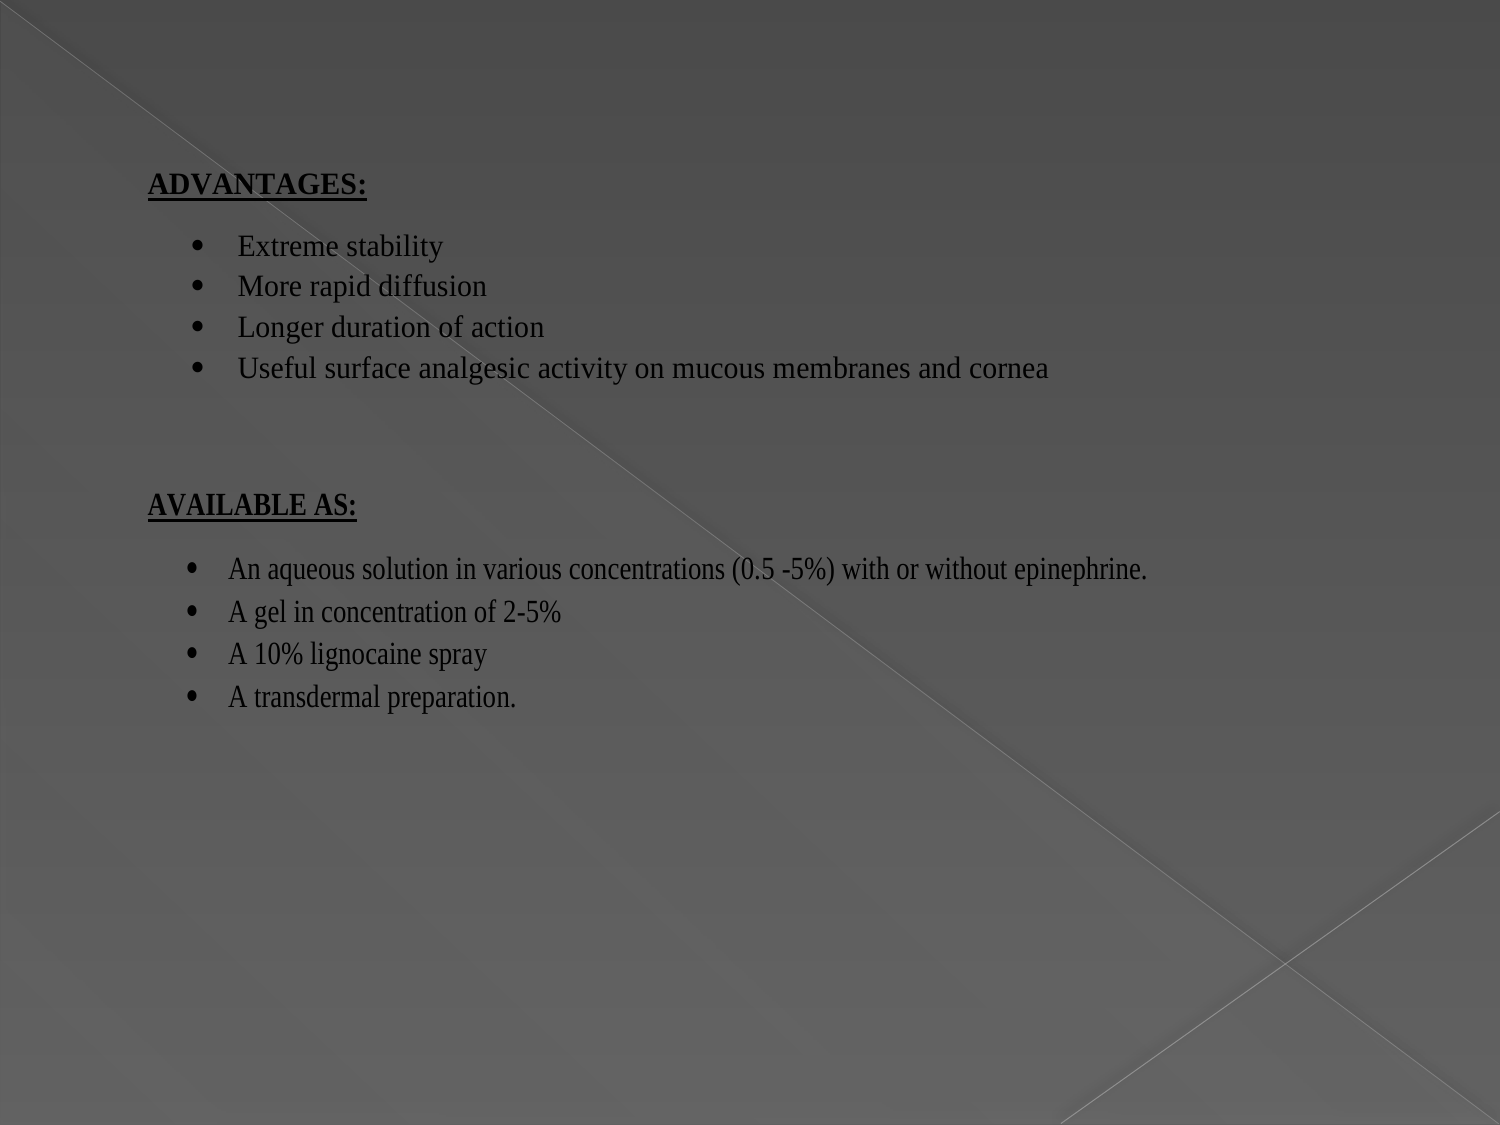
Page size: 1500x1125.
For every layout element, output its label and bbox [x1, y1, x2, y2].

picture [147, 485, 1194, 739]
picture [147, 164, 1315, 469]
